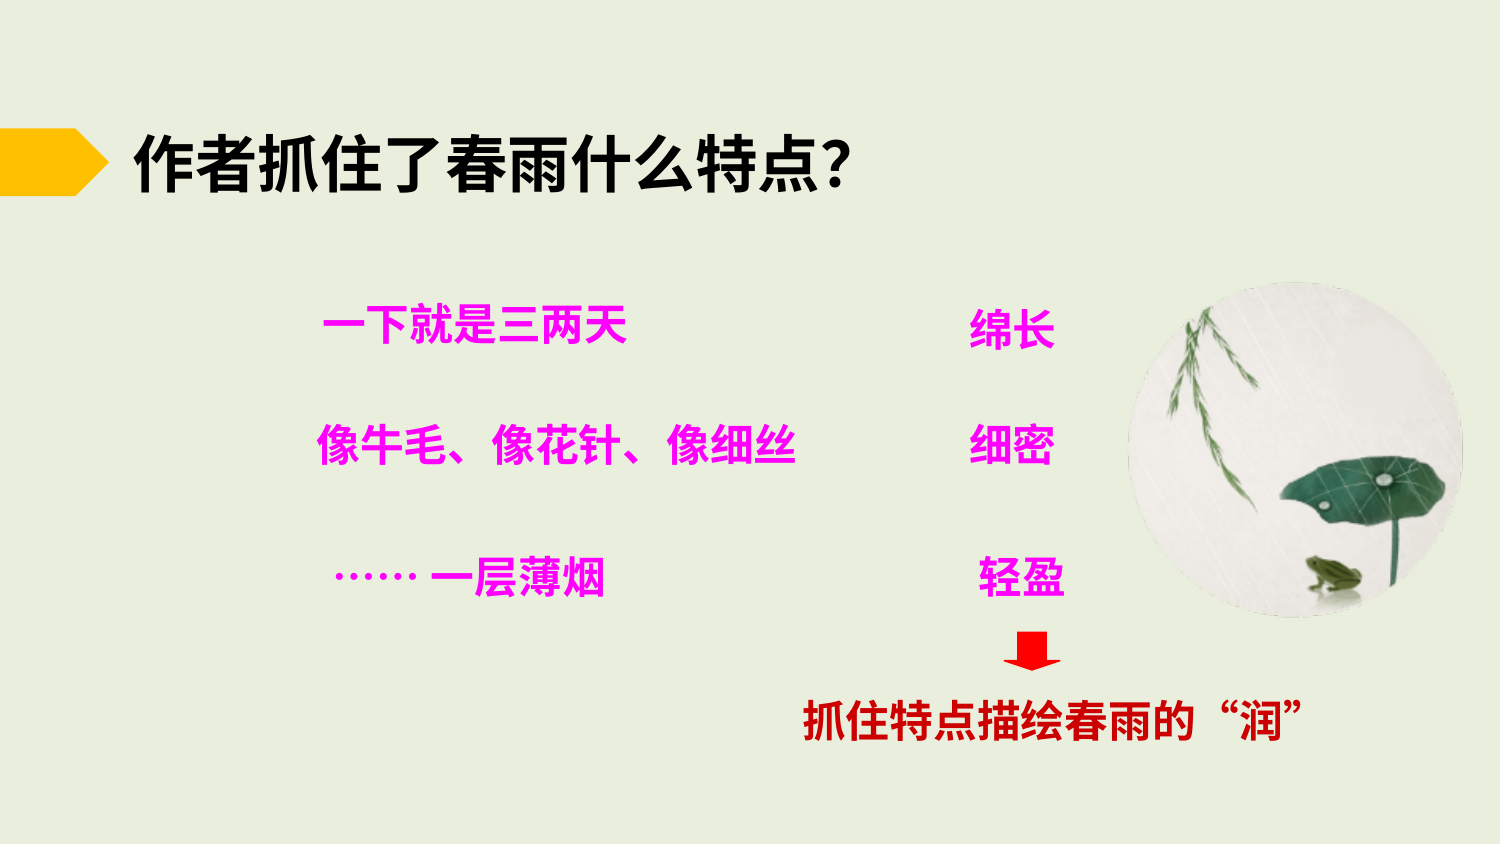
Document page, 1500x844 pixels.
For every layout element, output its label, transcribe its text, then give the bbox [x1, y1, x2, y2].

picture [1107, 270, 1483, 644]
text_box 像牛毛、像花针、像细丝 [305, 412, 887, 477]
text_box 抓住特点描绘春雨的“润” [790, 687, 1500, 752]
text_box 绵长 [957, 297, 1107, 362]
text_box 细密 [957, 412, 1107, 477]
text_box 轻盈 [967, 543, 1107, 608]
text_box ……一层薄烟 [321, 543, 701, 608]
text_box 作者抓住了春雨什么特点？ [121, 118, 1211, 206]
text_box [0, 127, 111, 198]
text_box 一下就是三两天 [310, 290, 719, 355]
text_box [1003, 632, 1061, 670]
